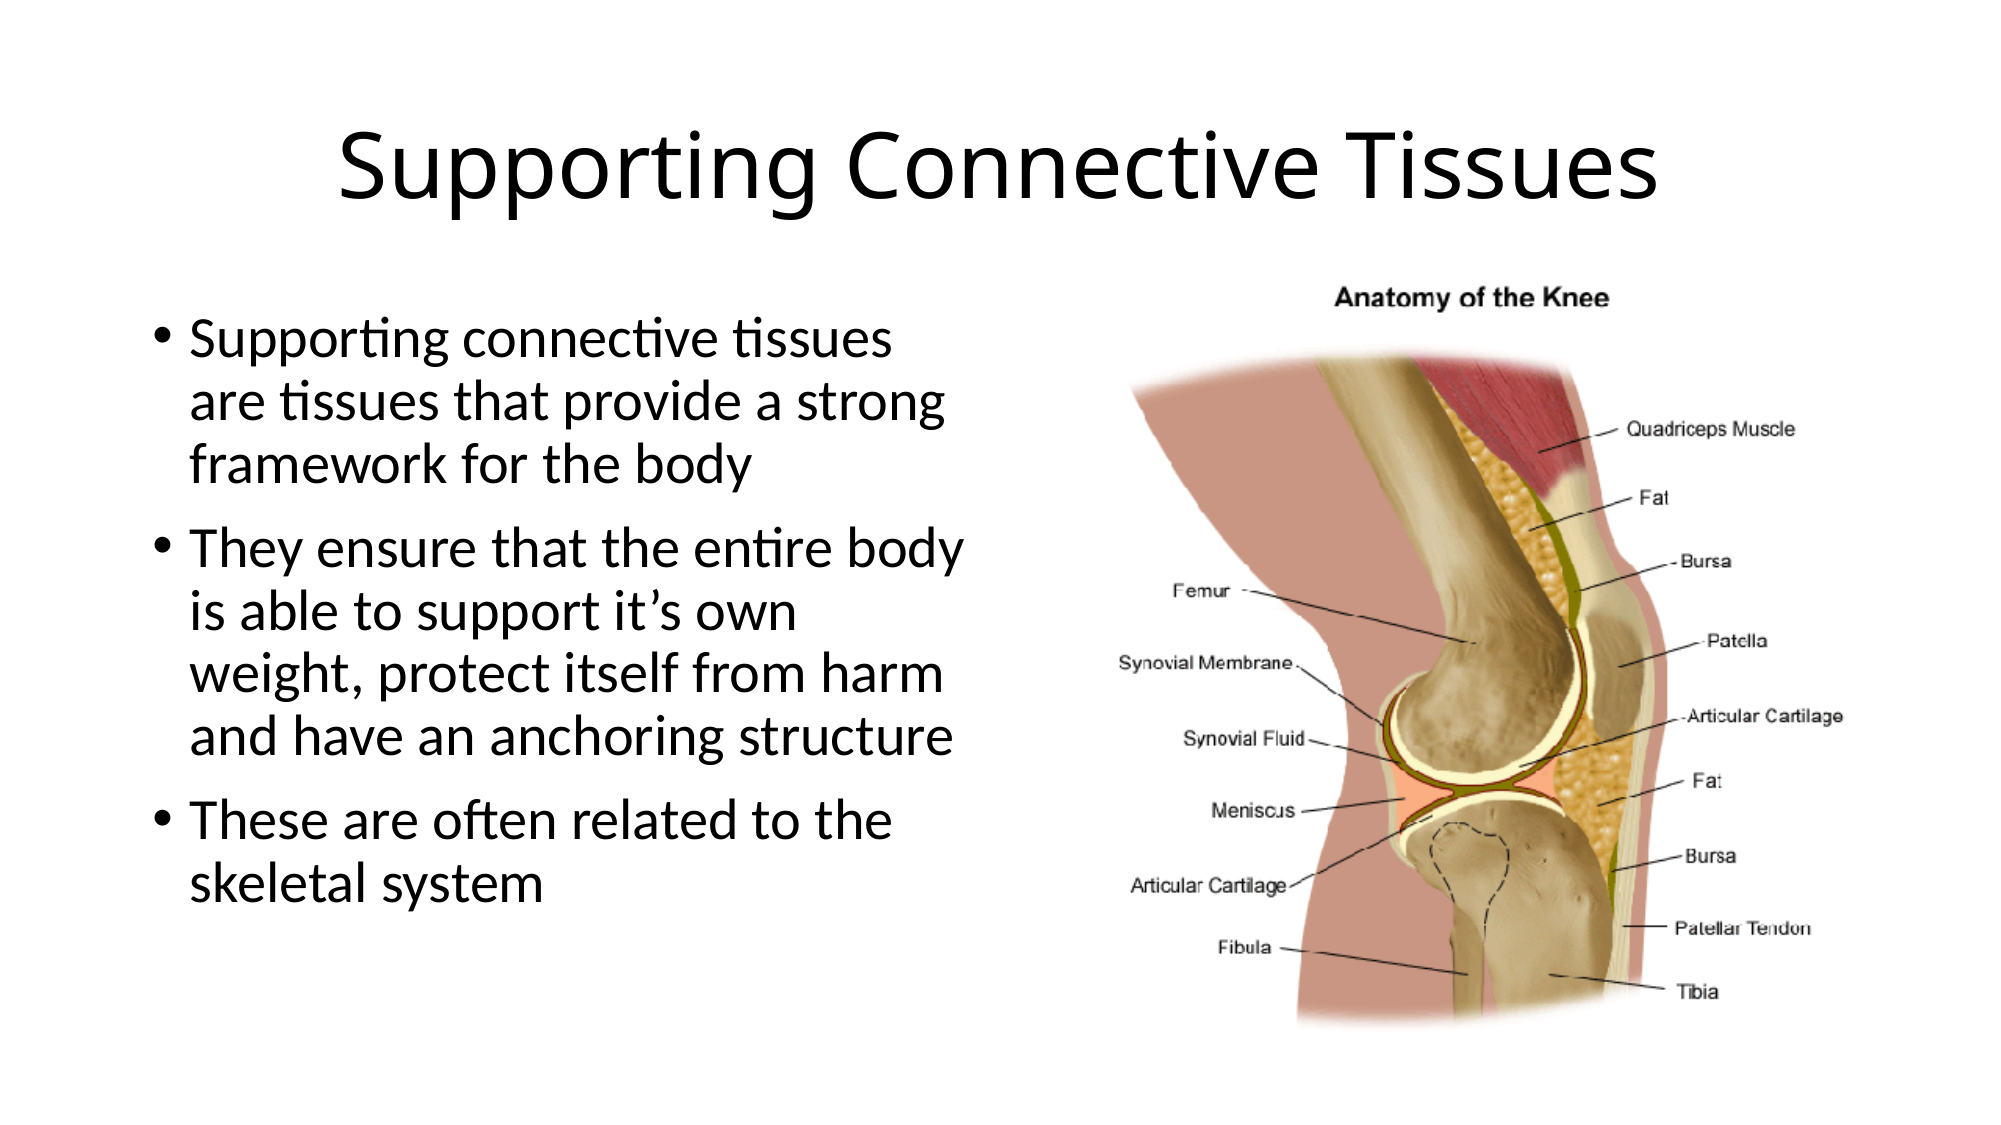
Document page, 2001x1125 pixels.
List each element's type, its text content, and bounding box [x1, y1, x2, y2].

picture [1081, 269, 1863, 1044]
title Supporting Connective Tissues [137, 59, 1863, 278]
list Supporting connective tissues are tissues that provide a strong framework for the body They ensure that the entire body is able to support it’s own weight, protect itself from harm and have an anchoring structure These are often related to the skeletal system [137, 299, 988, 1014]
